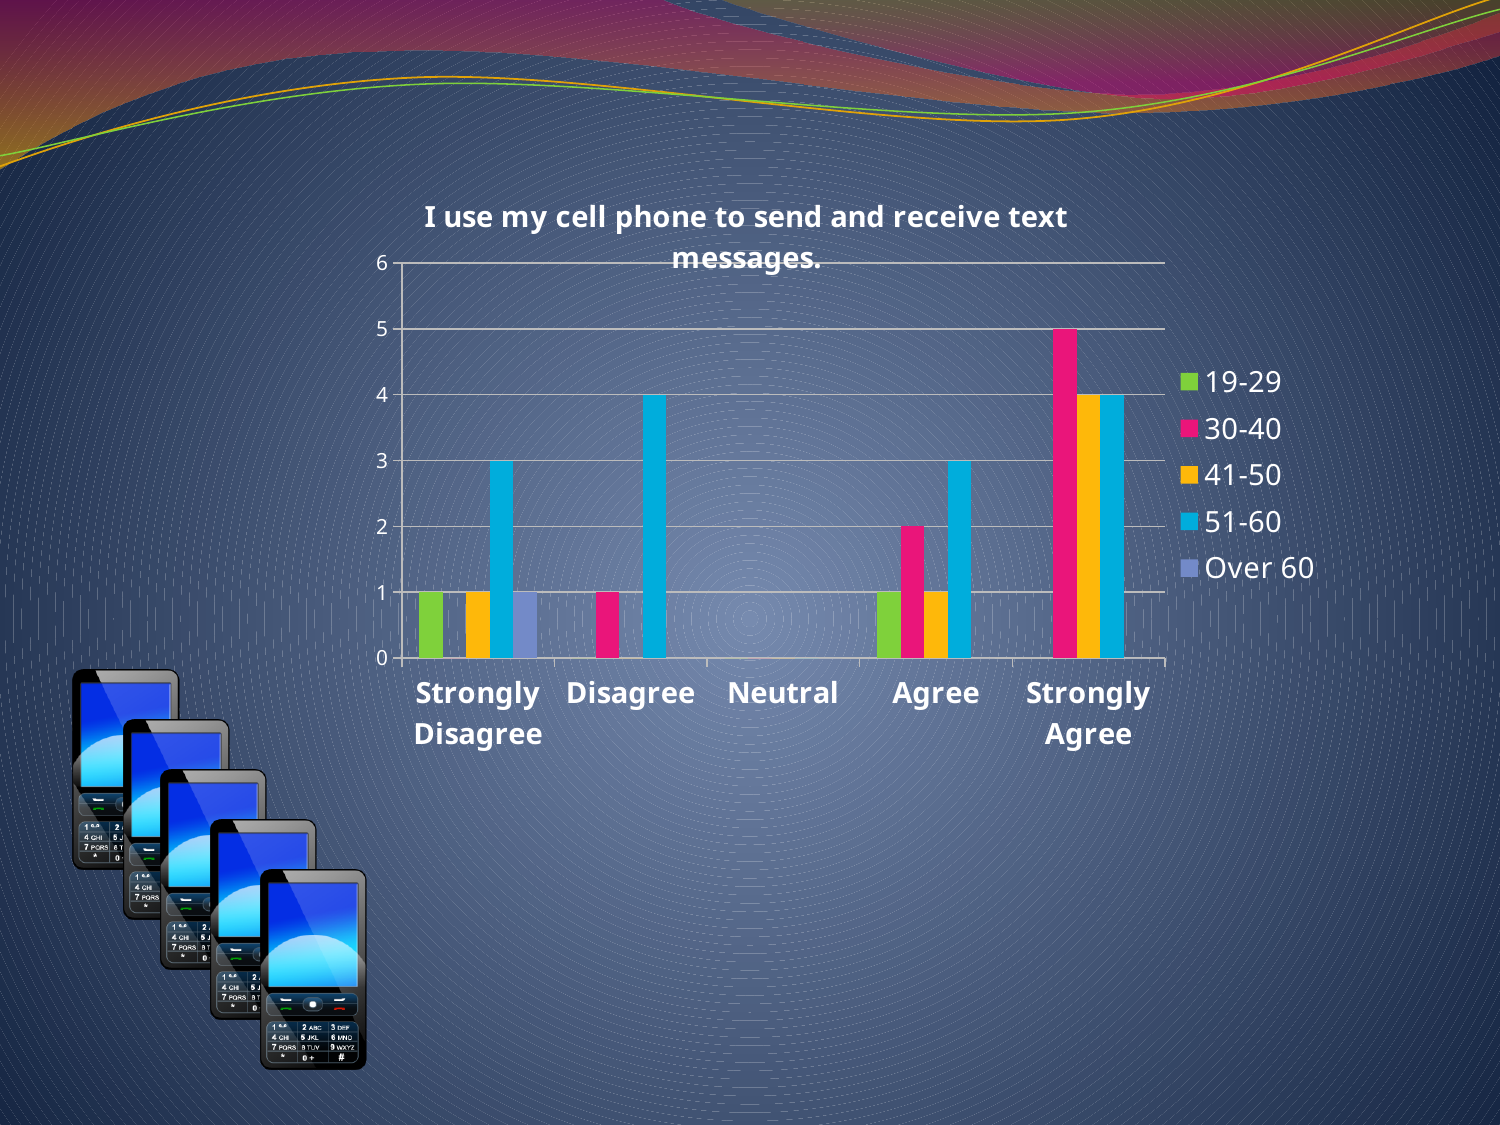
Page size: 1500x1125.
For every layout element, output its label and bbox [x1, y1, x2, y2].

chart [324, 162, 1338, 788]
picture [24, 662, 426, 1076]
